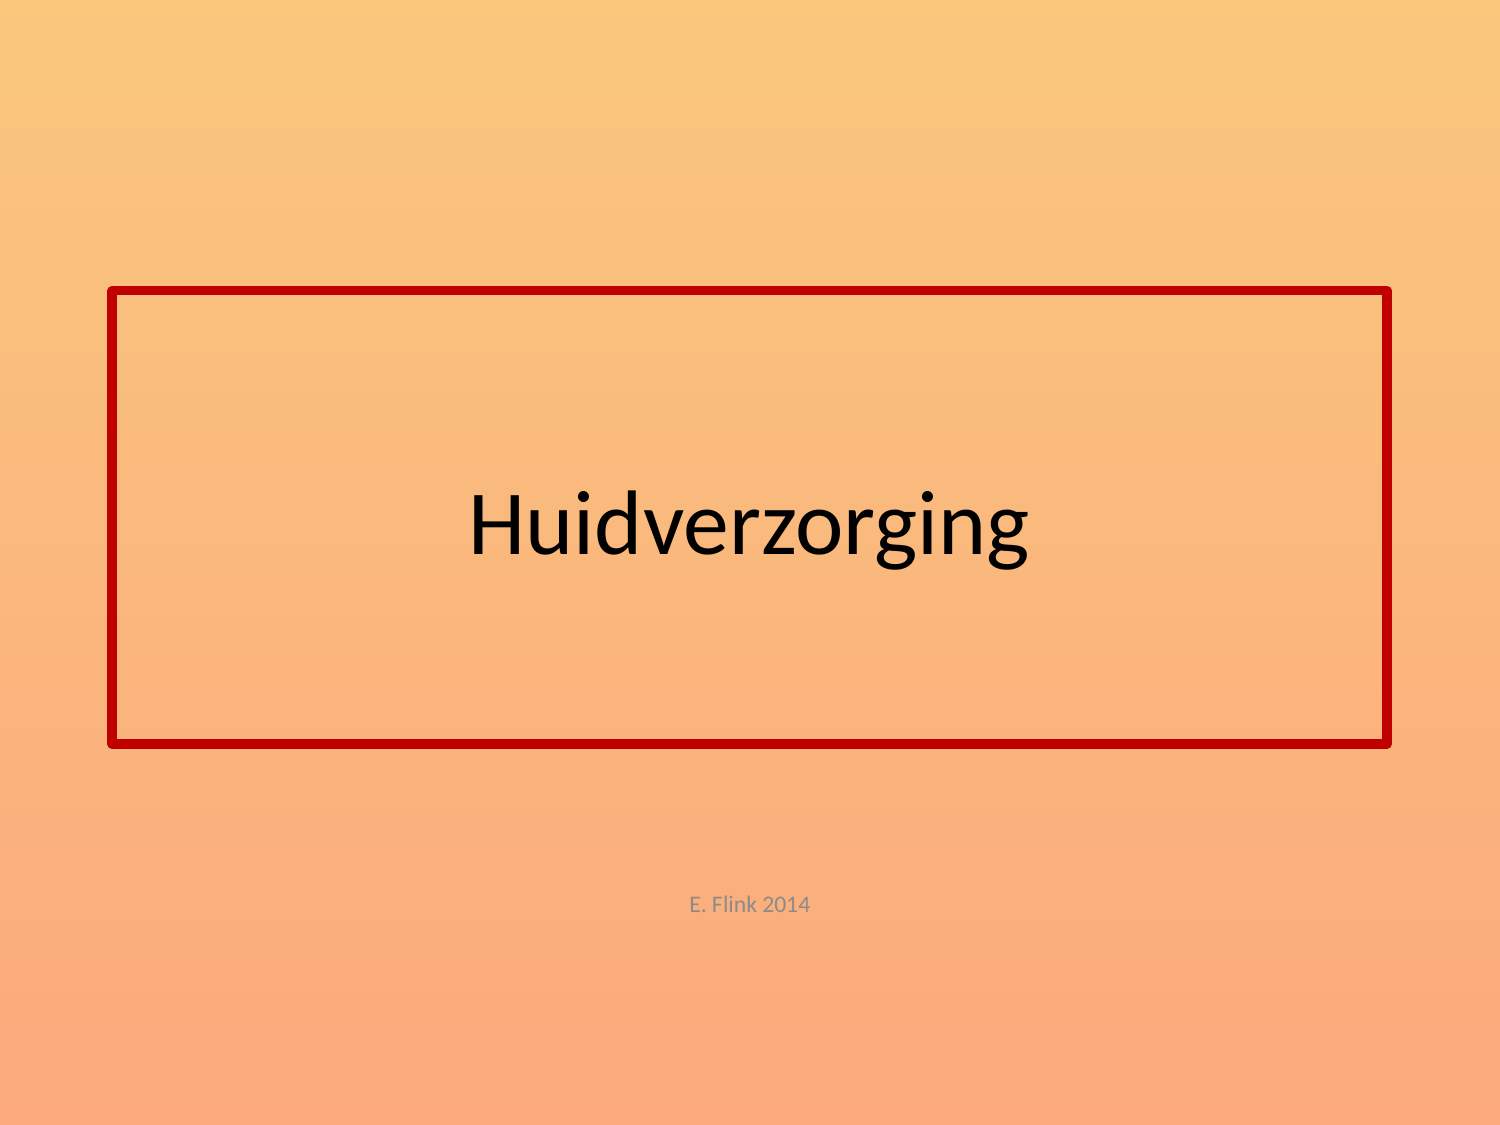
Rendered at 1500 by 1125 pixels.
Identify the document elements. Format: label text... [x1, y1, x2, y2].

subtitle E. Flink 2014 [225, 881, 1275, 925]
title Huidverzorging [112, 290, 1388, 745]
